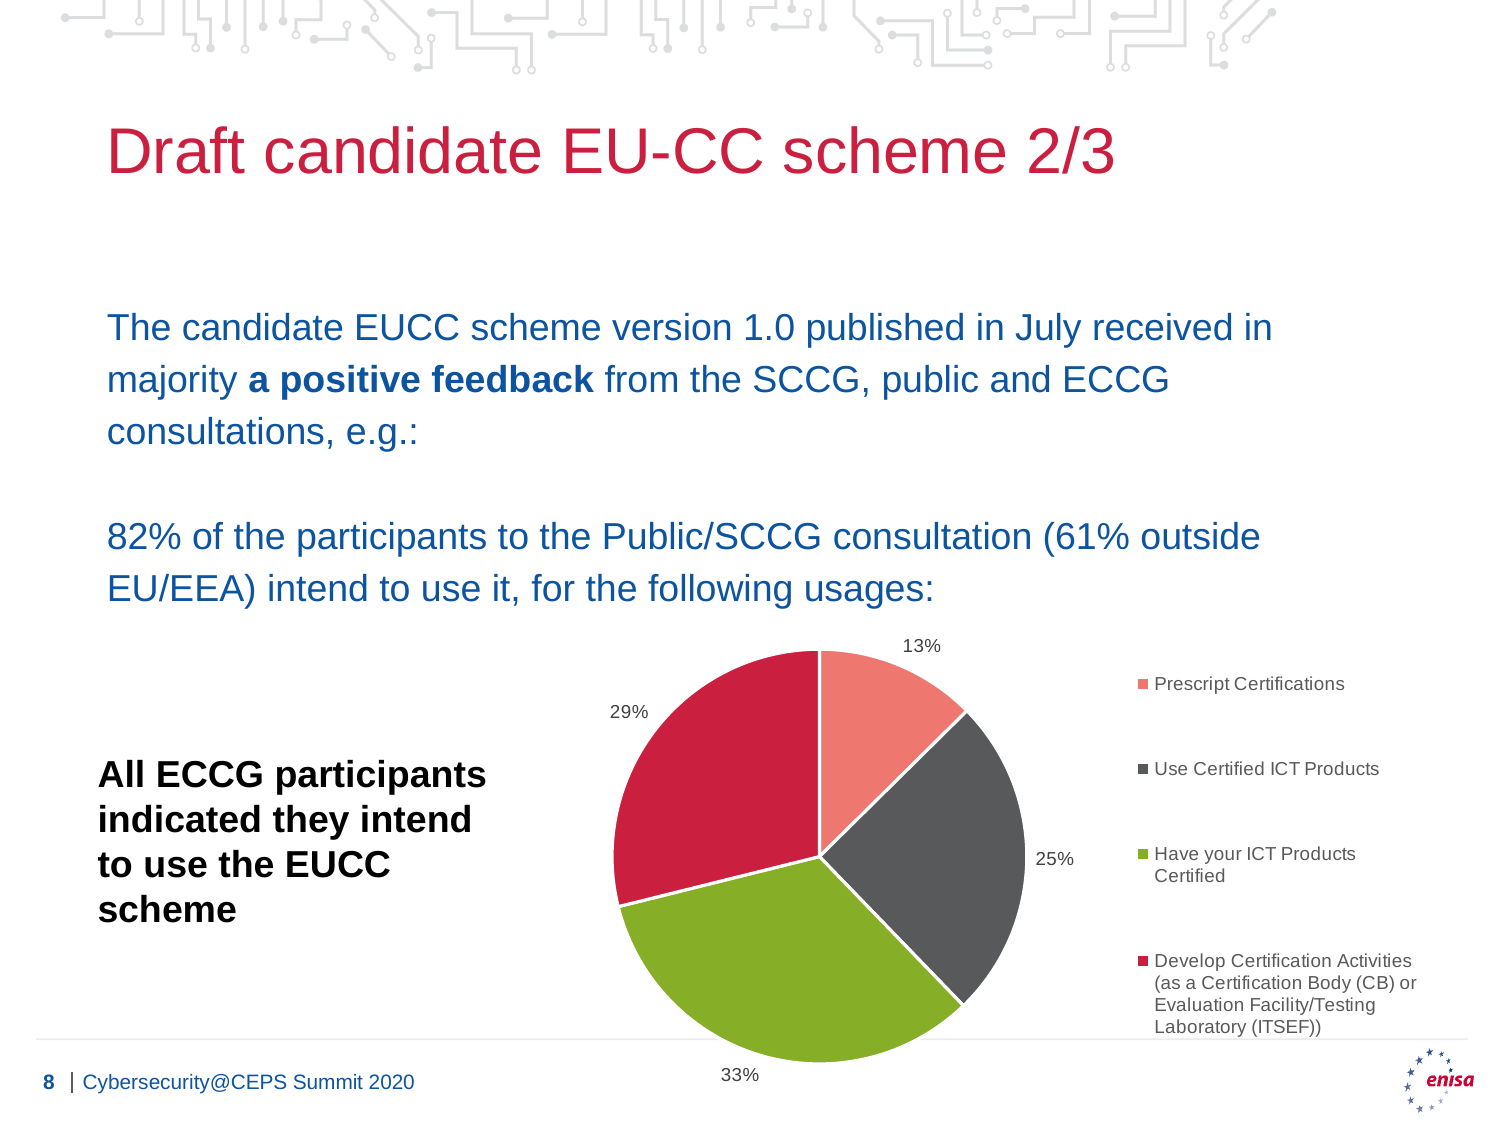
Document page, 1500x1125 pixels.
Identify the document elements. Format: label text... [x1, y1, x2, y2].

picture [0, 0, 1500, 296]
text_box All ECCG participants indicated they intend to use the EUCC scheme [82, 742, 506, 937]
chart [527, 588, 1438, 1125]
picture [0, 1011, 527, 1125]
list The candidate EUCC scheme version 1.0 published in July received in majority a positive feedback from the SCCG, public and ECCG consultations, e.g.: 82% of the participants to the Public/SCCG consultation (61% outside EU/EEA) intend to use it, for the following usages: [0, 296, 1500, 1011]
picture [1438, 1011, 1500, 1125]
footer Cybersecurity@CEPS Summit 2020 [82, 1065, 527, 1125]
title Draft candidate EU-CC scheme 2/3 [0, 115, 1418, 199]
